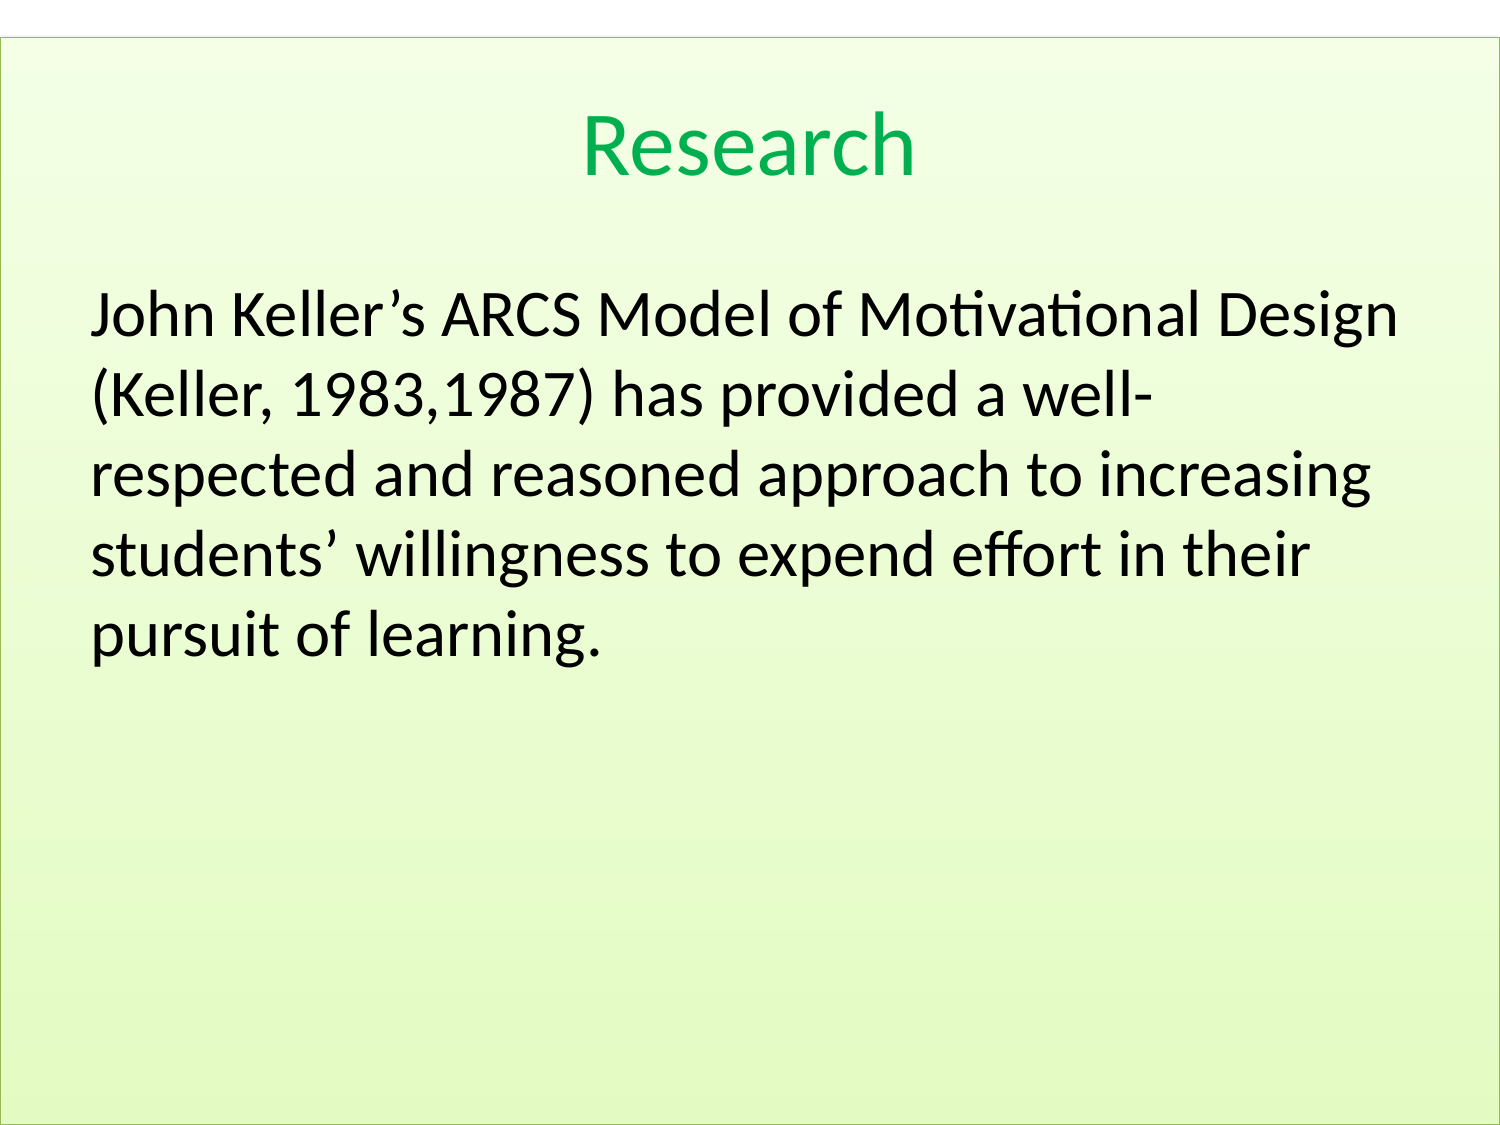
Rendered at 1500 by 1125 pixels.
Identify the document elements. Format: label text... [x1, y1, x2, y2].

list John Keller’s ARCS Model of Motivational Design (Keller, 1983,1987) has provided a well-respected and reasoned approach to increasing students’ willingness to expend effort in their pursuit of learning. [75, 262, 1425, 700]
title Research [75, 45, 1425, 233]
text_box [0, 37, 1500, 1125]
